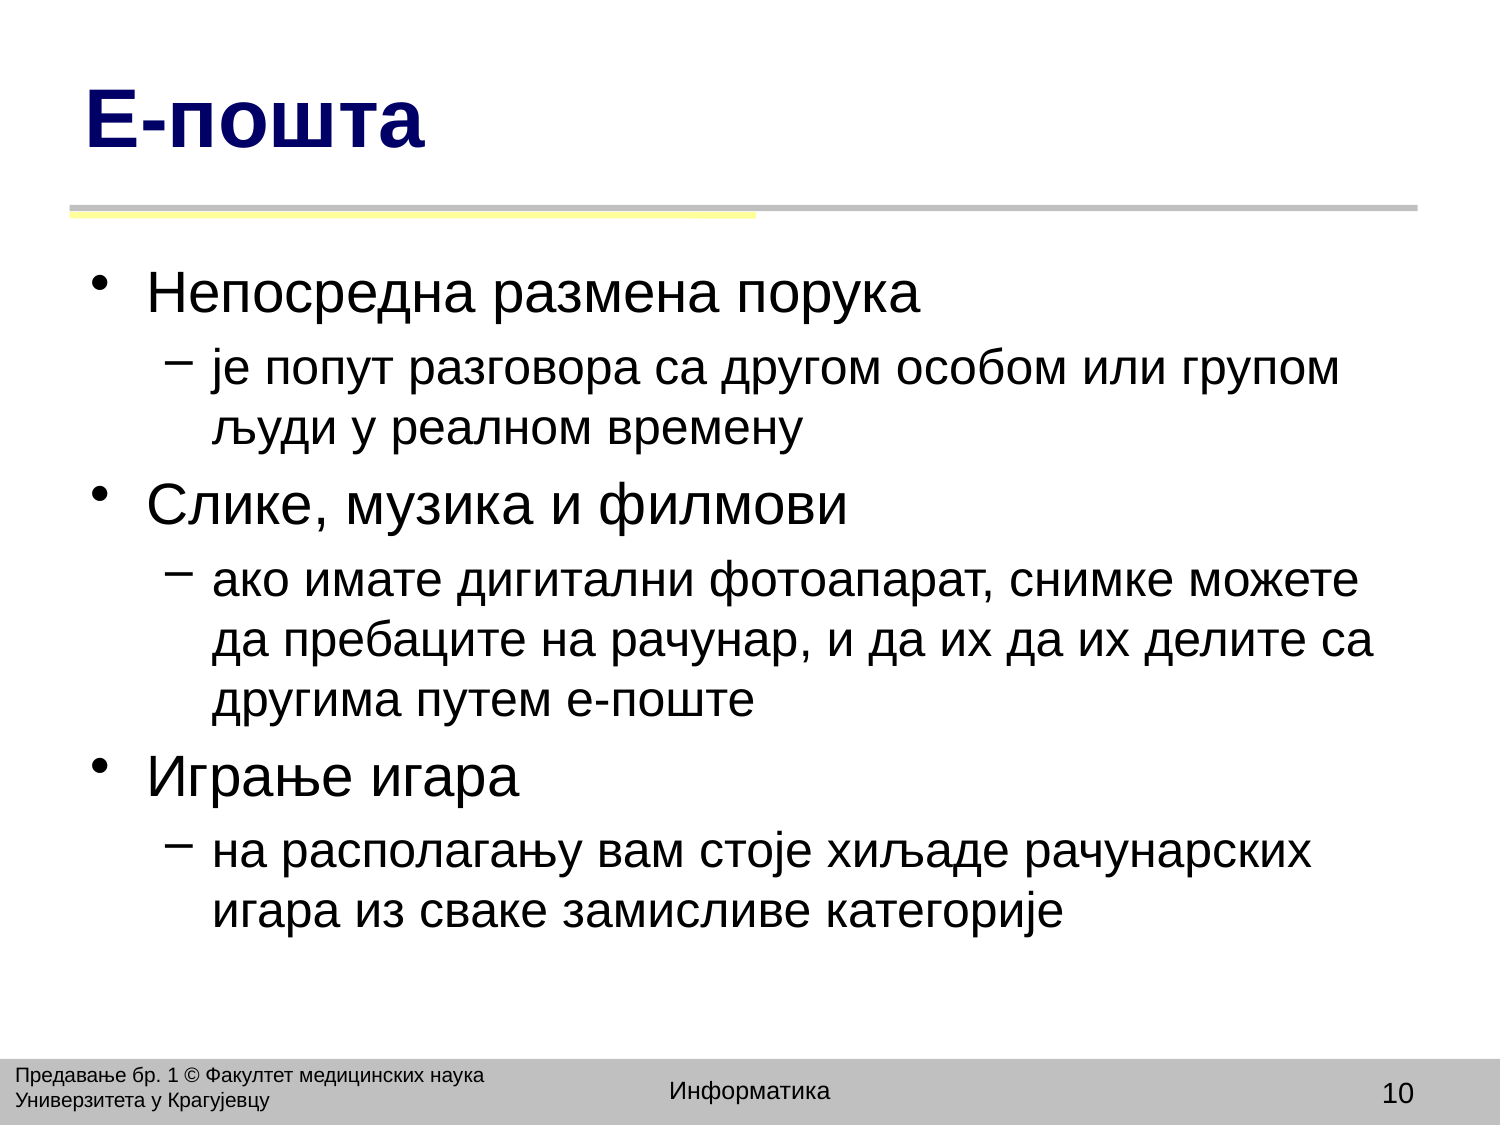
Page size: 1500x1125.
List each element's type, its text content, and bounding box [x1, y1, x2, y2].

list Непосредна размена порука је попут разговора са другом особом или групом људи у реалном времену Слике, музика и филмови ако имате дигитални фотоапарат, снимке можете да пребаците на рачунар, и да их да их делите са другима путем е‑поште Играње игара на располагању вам стоје хиљаде рачунарских игара из сваке замисливе категорије [74, 246, 1426, 1023]
slide_number Предавање бр. 1 © Факултет медицинских наука Универзитета у Крагујевцу [0, 1053, 599, 1108]
footer Информатика [512, 1066, 988, 1125]
slide_number 10 [1079, 1066, 1430, 1125]
title Е‑пошта [69, 19, 1426, 208]
